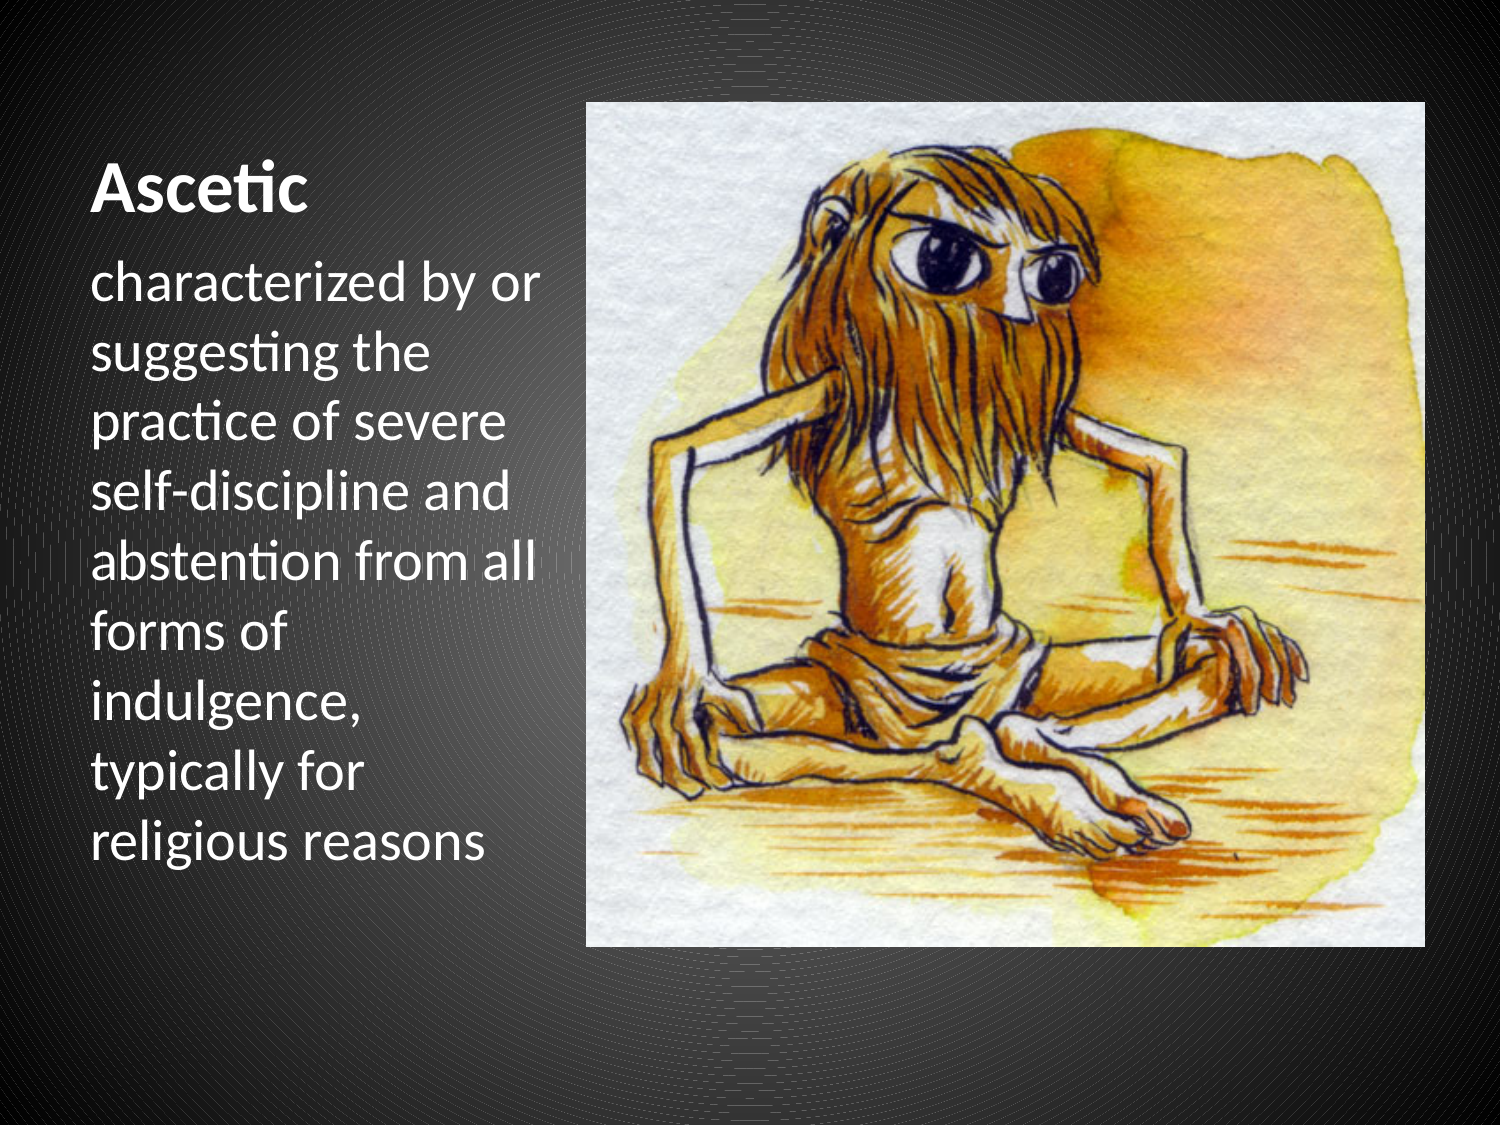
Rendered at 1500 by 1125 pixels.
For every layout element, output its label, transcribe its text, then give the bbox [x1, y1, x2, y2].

title Ascetic [75, 44, 569, 235]
list characterized by or suggesting the practice of severe self-discipline and abstention from all forms of indulgence, typically for religious reasons [75, 235, 569, 1005]
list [586, 44, 1426, 1006]
